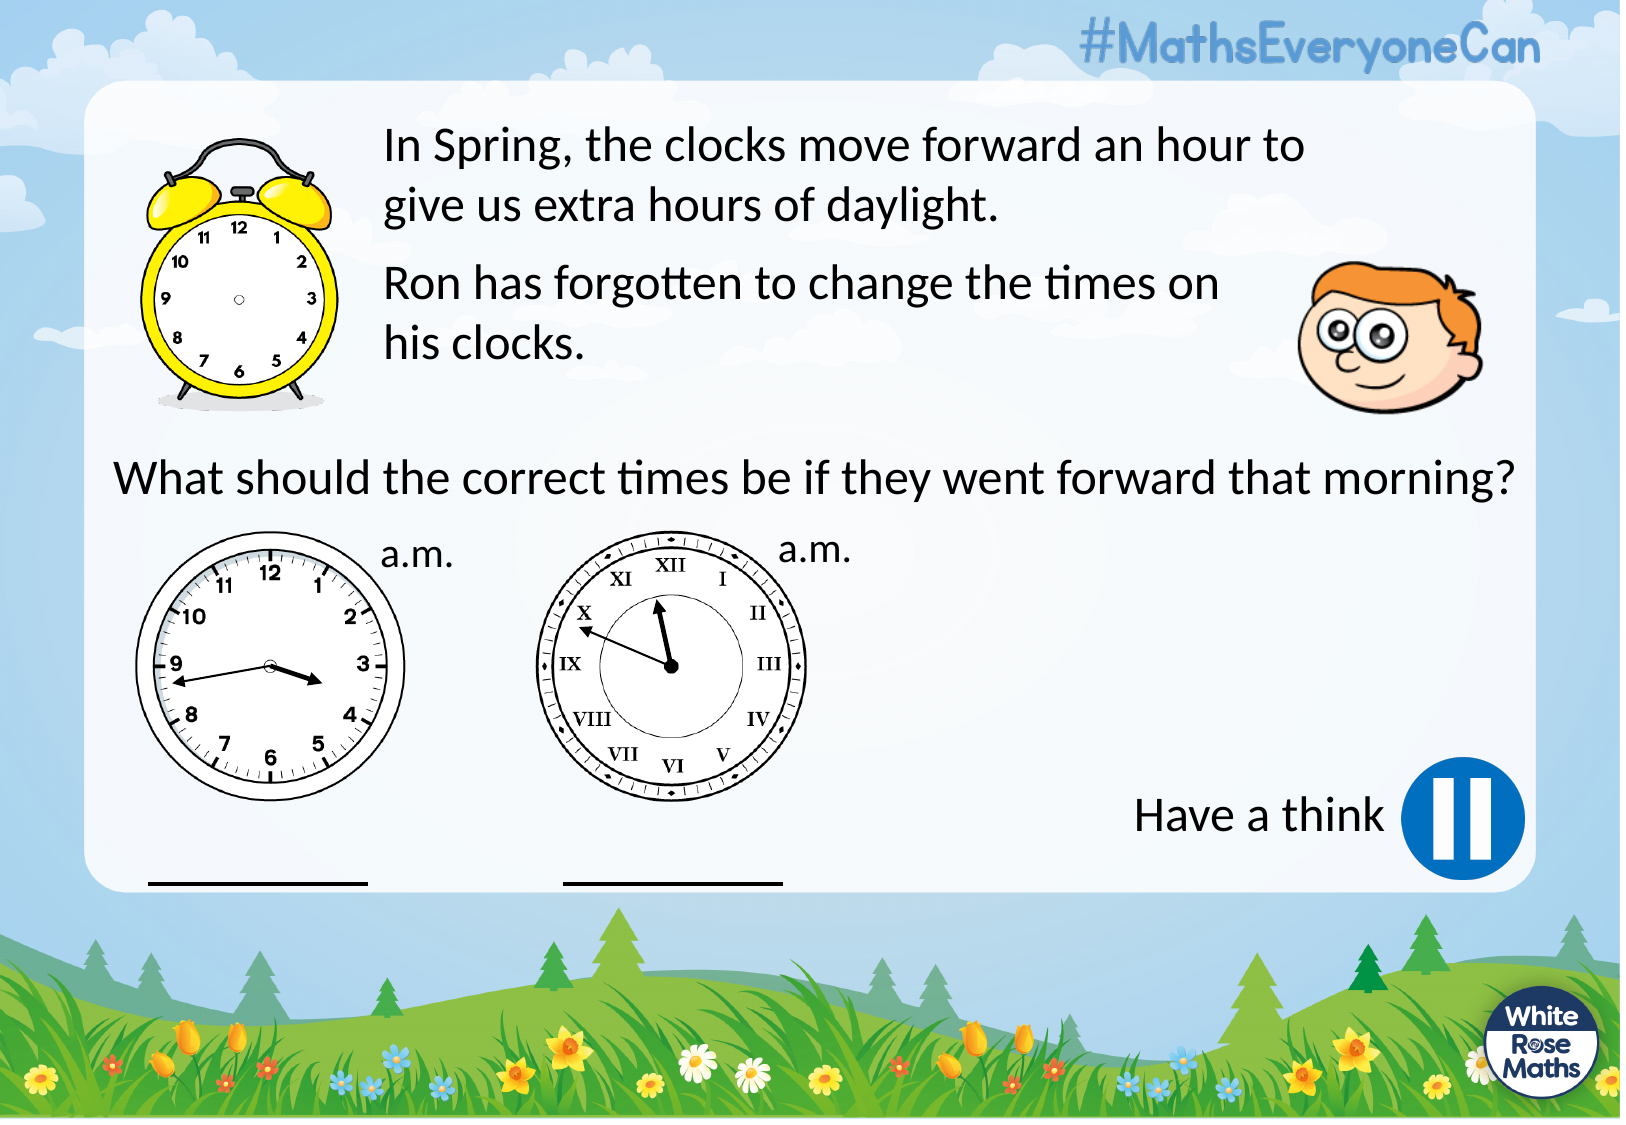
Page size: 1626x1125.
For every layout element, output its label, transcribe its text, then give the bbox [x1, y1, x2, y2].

picture [0, 0, 1626, 1125]
text_box In Spring, the clocks move forward an hour to give us extra hours of daylight. [368, 104, 1431, 239]
text_box What should the correct times be if they went forward that morning? [63, 437, 1568, 512]
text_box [656, 599, 672, 627]
text_box Have a think [1119, 774, 1401, 849]
text_box a.m. [828, 513, 1055, 579]
text_box a.m. [365, 518, 513, 584]
text_box Ron has forgotten to change the times on his clocks. [368, 241, 1241, 377]
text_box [270, 665, 323, 684]
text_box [172, 665, 270, 684]
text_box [579, 627, 672, 667]
